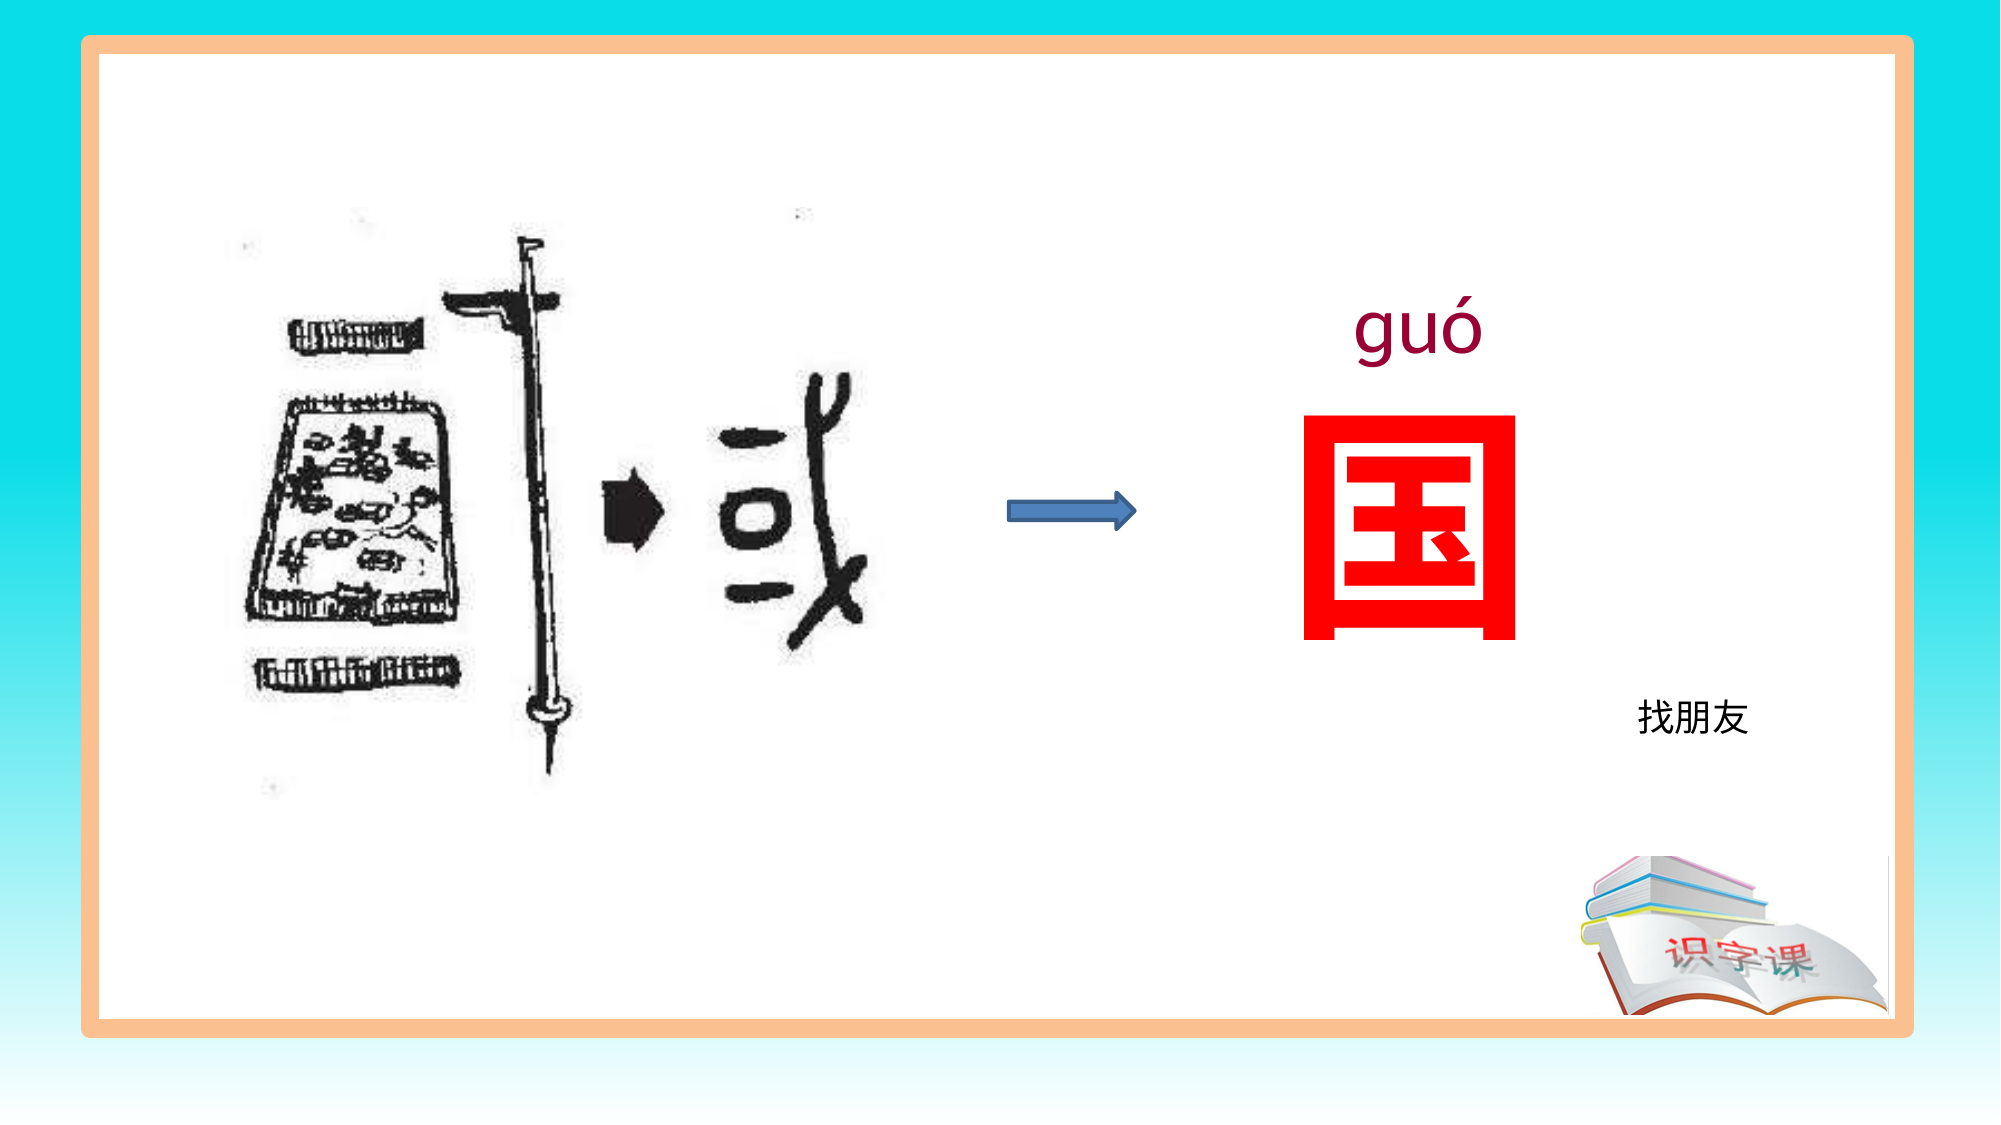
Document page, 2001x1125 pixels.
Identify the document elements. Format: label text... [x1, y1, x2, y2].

text_box ɡuó [1338, 262, 1694, 361]
text_box J [88, 42, 1907, 1031]
text_box 国 [1270, 361, 1694, 677]
text_box [1006, 490, 1137, 531]
text_box 找朋友 [1622, 686, 1765, 747]
picture [214, 207, 911, 800]
picture [1581, 856, 1889, 1015]
